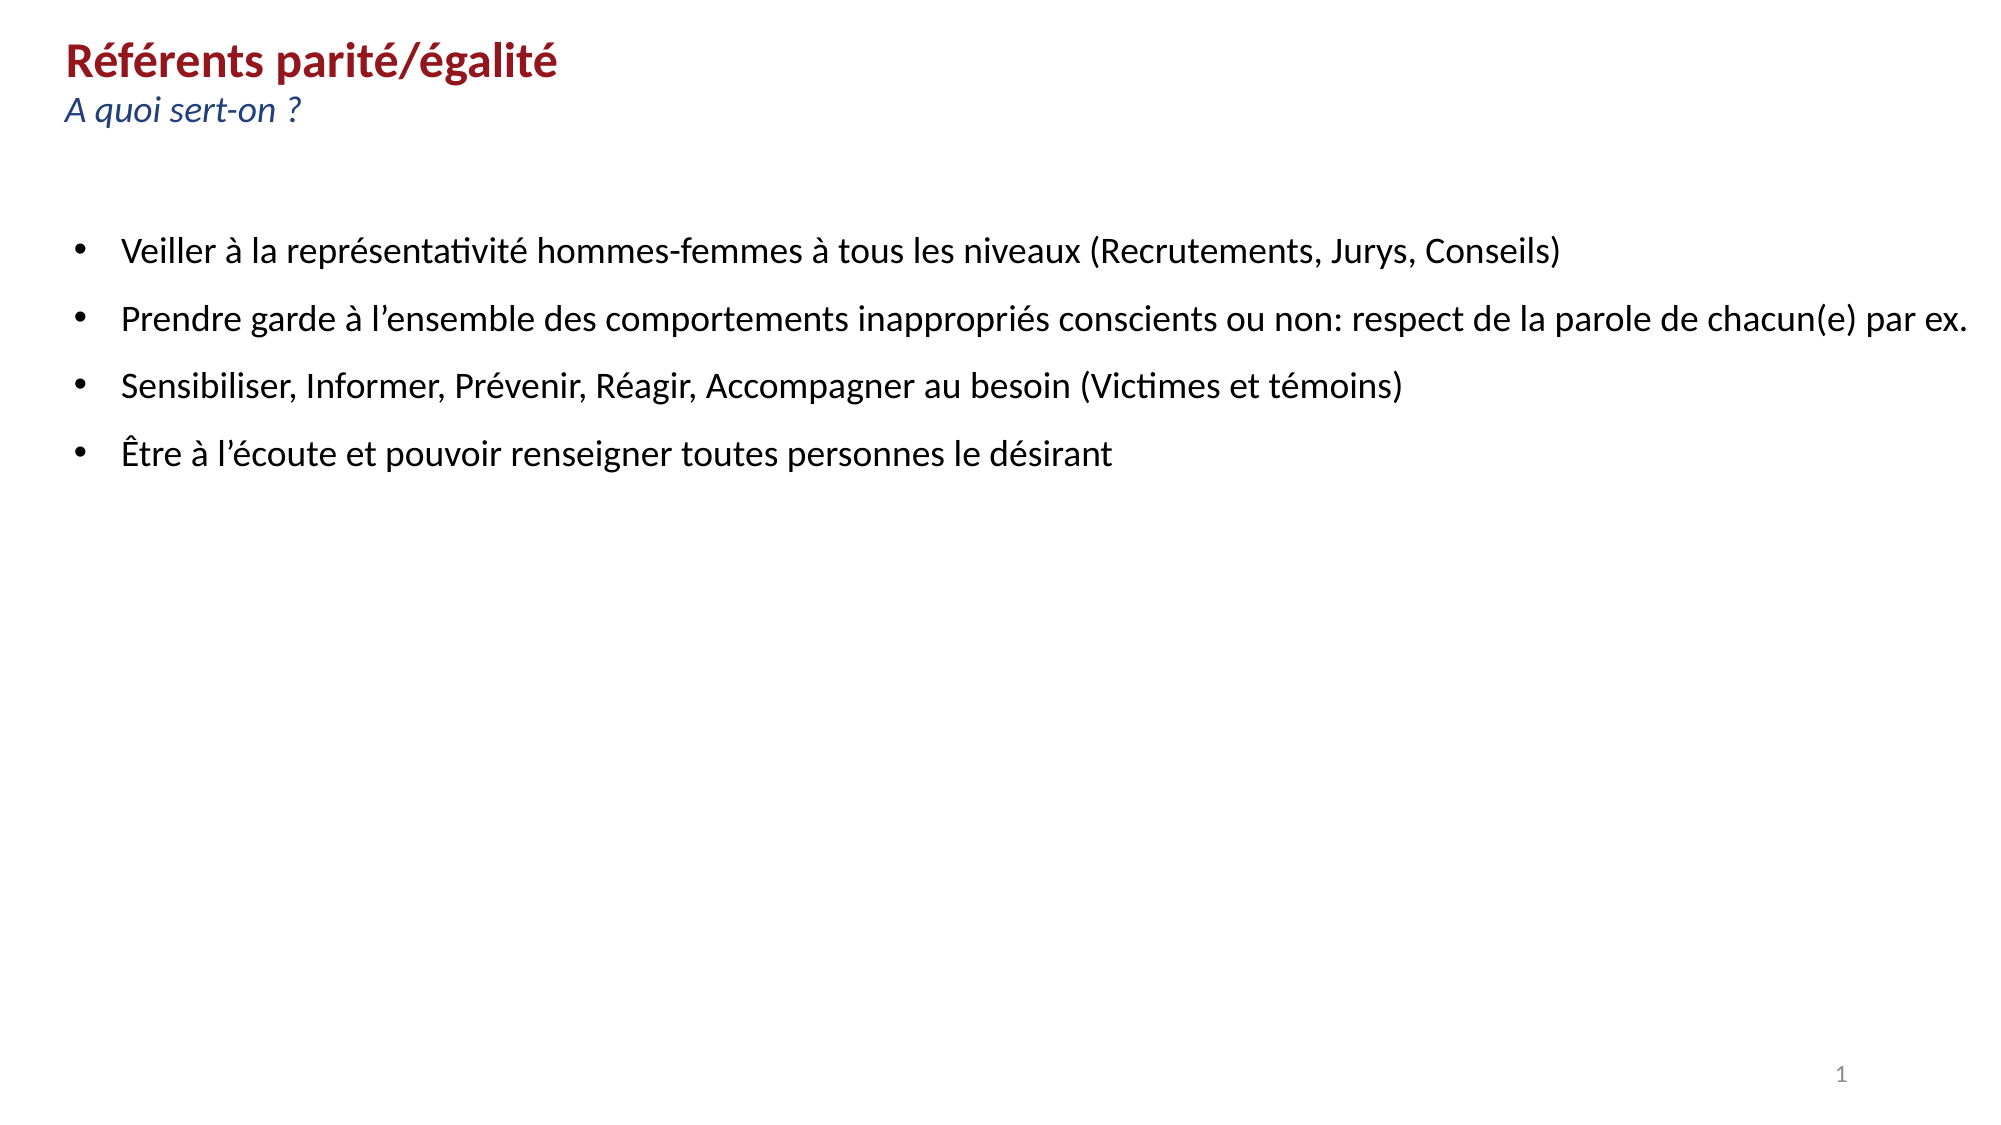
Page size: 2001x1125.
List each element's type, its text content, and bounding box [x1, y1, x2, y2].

text_box A quoi sert-on ? [50, 77, 318, 138]
text_box Référents parité/égalité [51, 19, 574, 95]
text_box Veiller à la représentativité hommes-femmes à tous les niveaux (Recrutements, Jurys, Conseils) Prendre garde à l’ensemble des comportements inappropriés conscients ou non: respect de la parole de chacun(e) par ex. Sensibiliser, Informer, Prévenir, Réagir, Accompagner au besoin (Victimes et témoins) Être à l’écoute et pouvoir renseigner toutes personnes le désirant [59, 196, 1986, 481]
slide_number 1 [1412, 1042, 1863, 1103]
